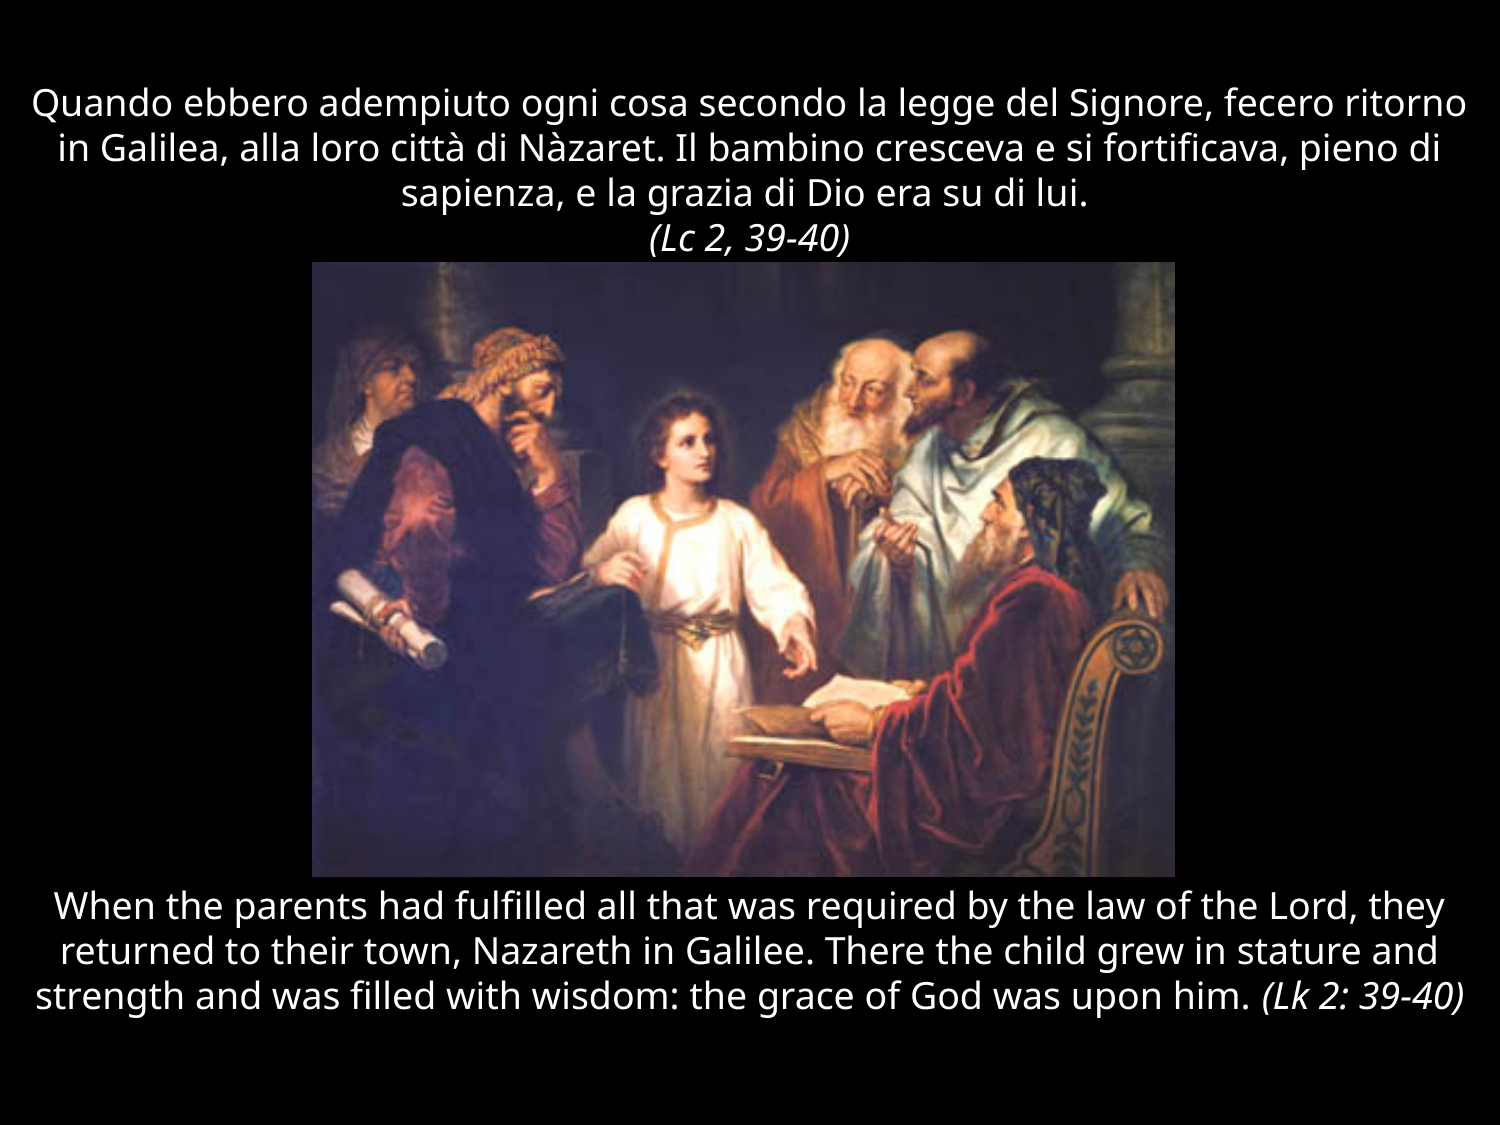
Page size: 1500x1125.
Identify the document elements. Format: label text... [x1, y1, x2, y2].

picture [312, 262, 1175, 877]
title Quando ebbero adempiuto ogni cosa secondo la legge del Signore, fecero ritorno in Galilea, alla loro città di Nàzaret. Il bambino cresceva e si fortificava, pieno di sapienza, e la grazia di Dio era su di lui. (Lc 2, 39-40) [0, 75, 1500, 263]
text_box When the parents had fulfilled all that was required by the law of the Lord, they returned to their town, Nazareth in Galilee. There the child grew in stature and strength and was filled with wisdom: the grace of God was upon him. (Lk 2: 39-40) [0, 874, 1500, 1025]
